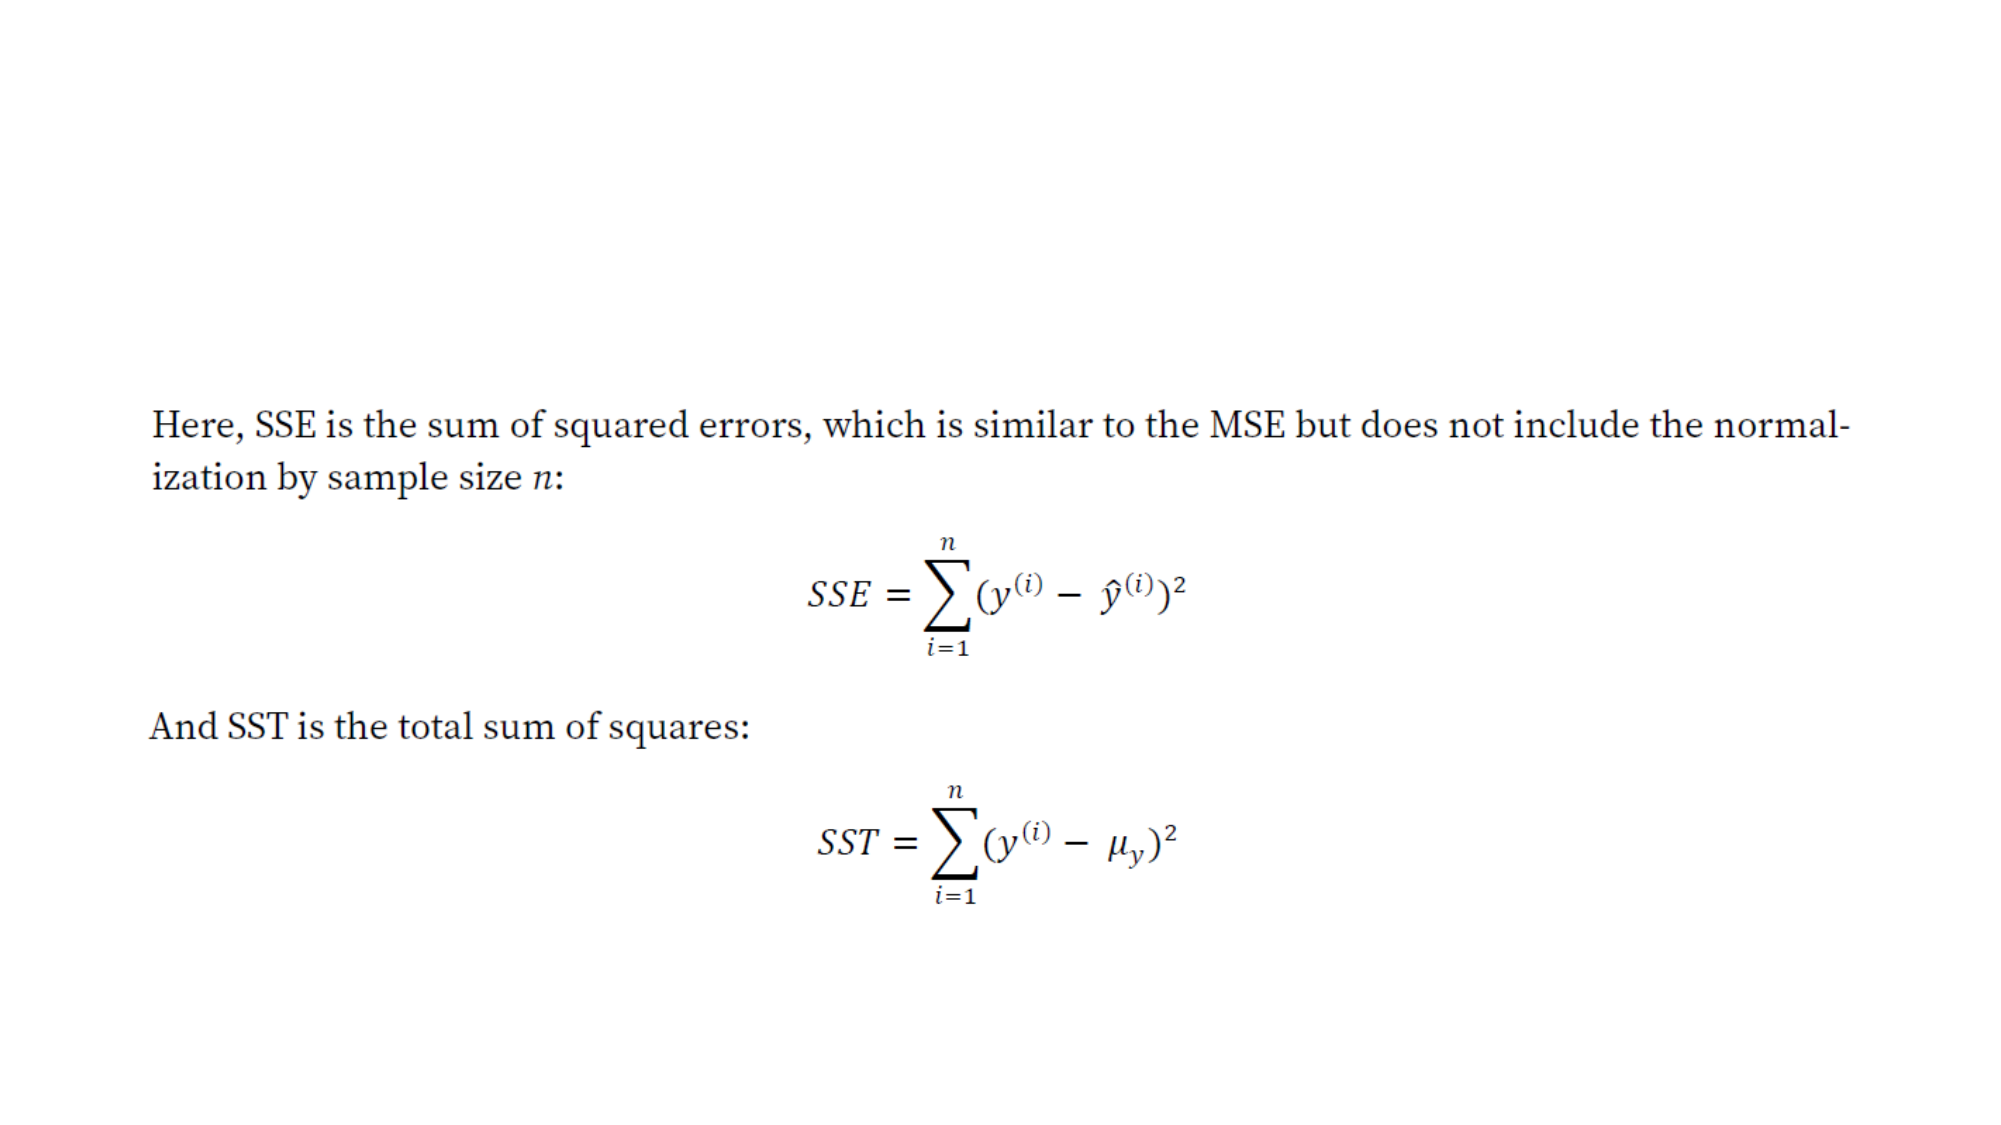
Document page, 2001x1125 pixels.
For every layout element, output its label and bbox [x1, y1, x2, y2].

list [137, 391, 1863, 921]
